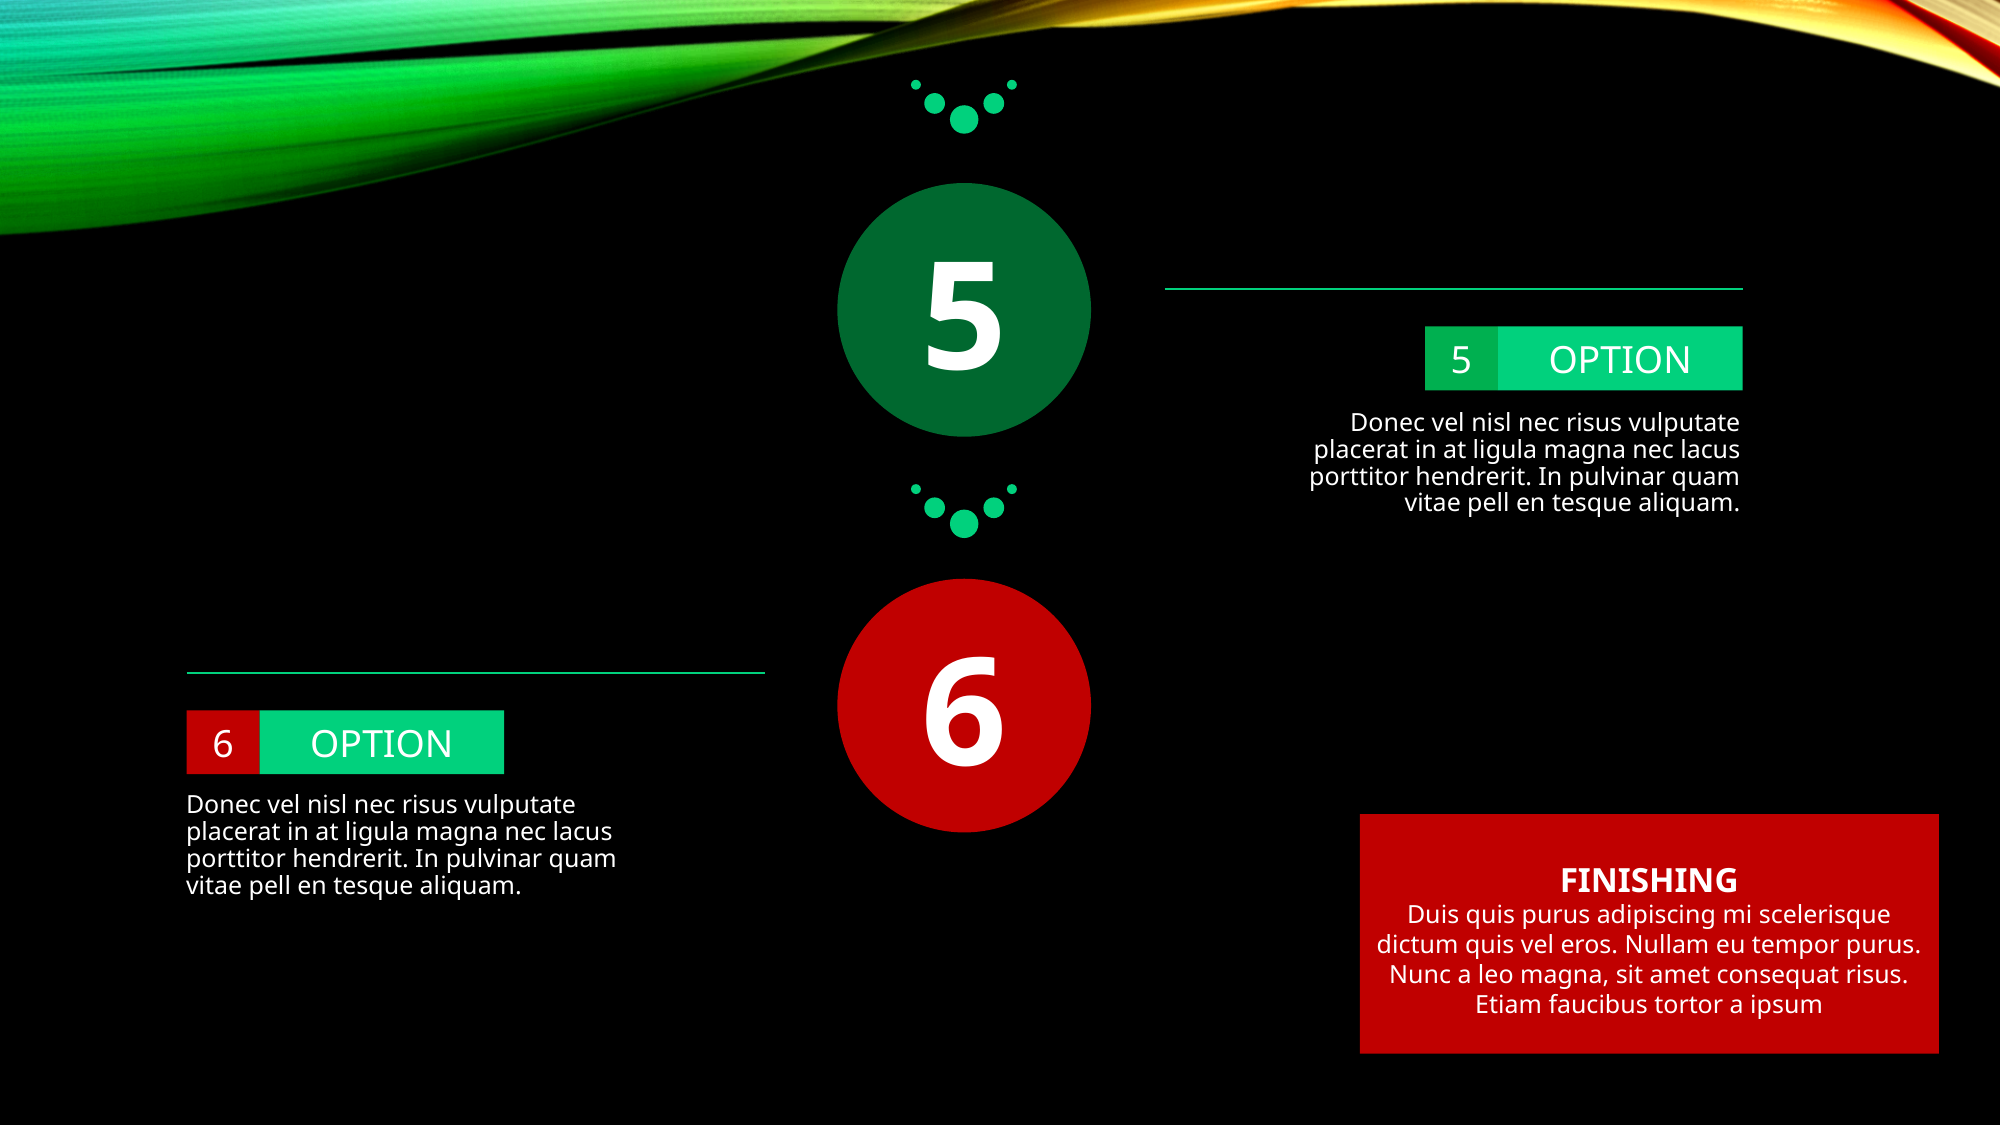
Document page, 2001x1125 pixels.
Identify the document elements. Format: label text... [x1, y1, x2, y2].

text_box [910, 483, 1018, 539]
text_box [186, 710, 505, 775]
text_box 6 [836, 577, 1093, 834]
text_box Donec vel nisl nec risus vulputate placerat in at ligula magna nec lacus porttitor hendrerit. In pulvinar quam vitae pell en tesque aliquam. [171, 784, 642, 936]
text_box Donec vel nisl nec risus vulputate placerat in at ligula magna nec lacus porttitor hendrerit. In pulvinar quam vitae pell en tesque aliquam. [1285, 402, 1756, 553]
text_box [1424, 326, 1743, 391]
text_box 5 [836, 181, 1093, 438]
picture [0, 0, 2000, 237]
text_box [910, 79, 1018, 134]
text_box FINISHING Duis quis purus adipiscing mi scelerisque dictum quis vel eros. Nullam eu tempor purus. Nunc a leo magna, sit amet consequat risus. Etiam faucibus tortor a ipsum [1359, 814, 1939, 1054]
